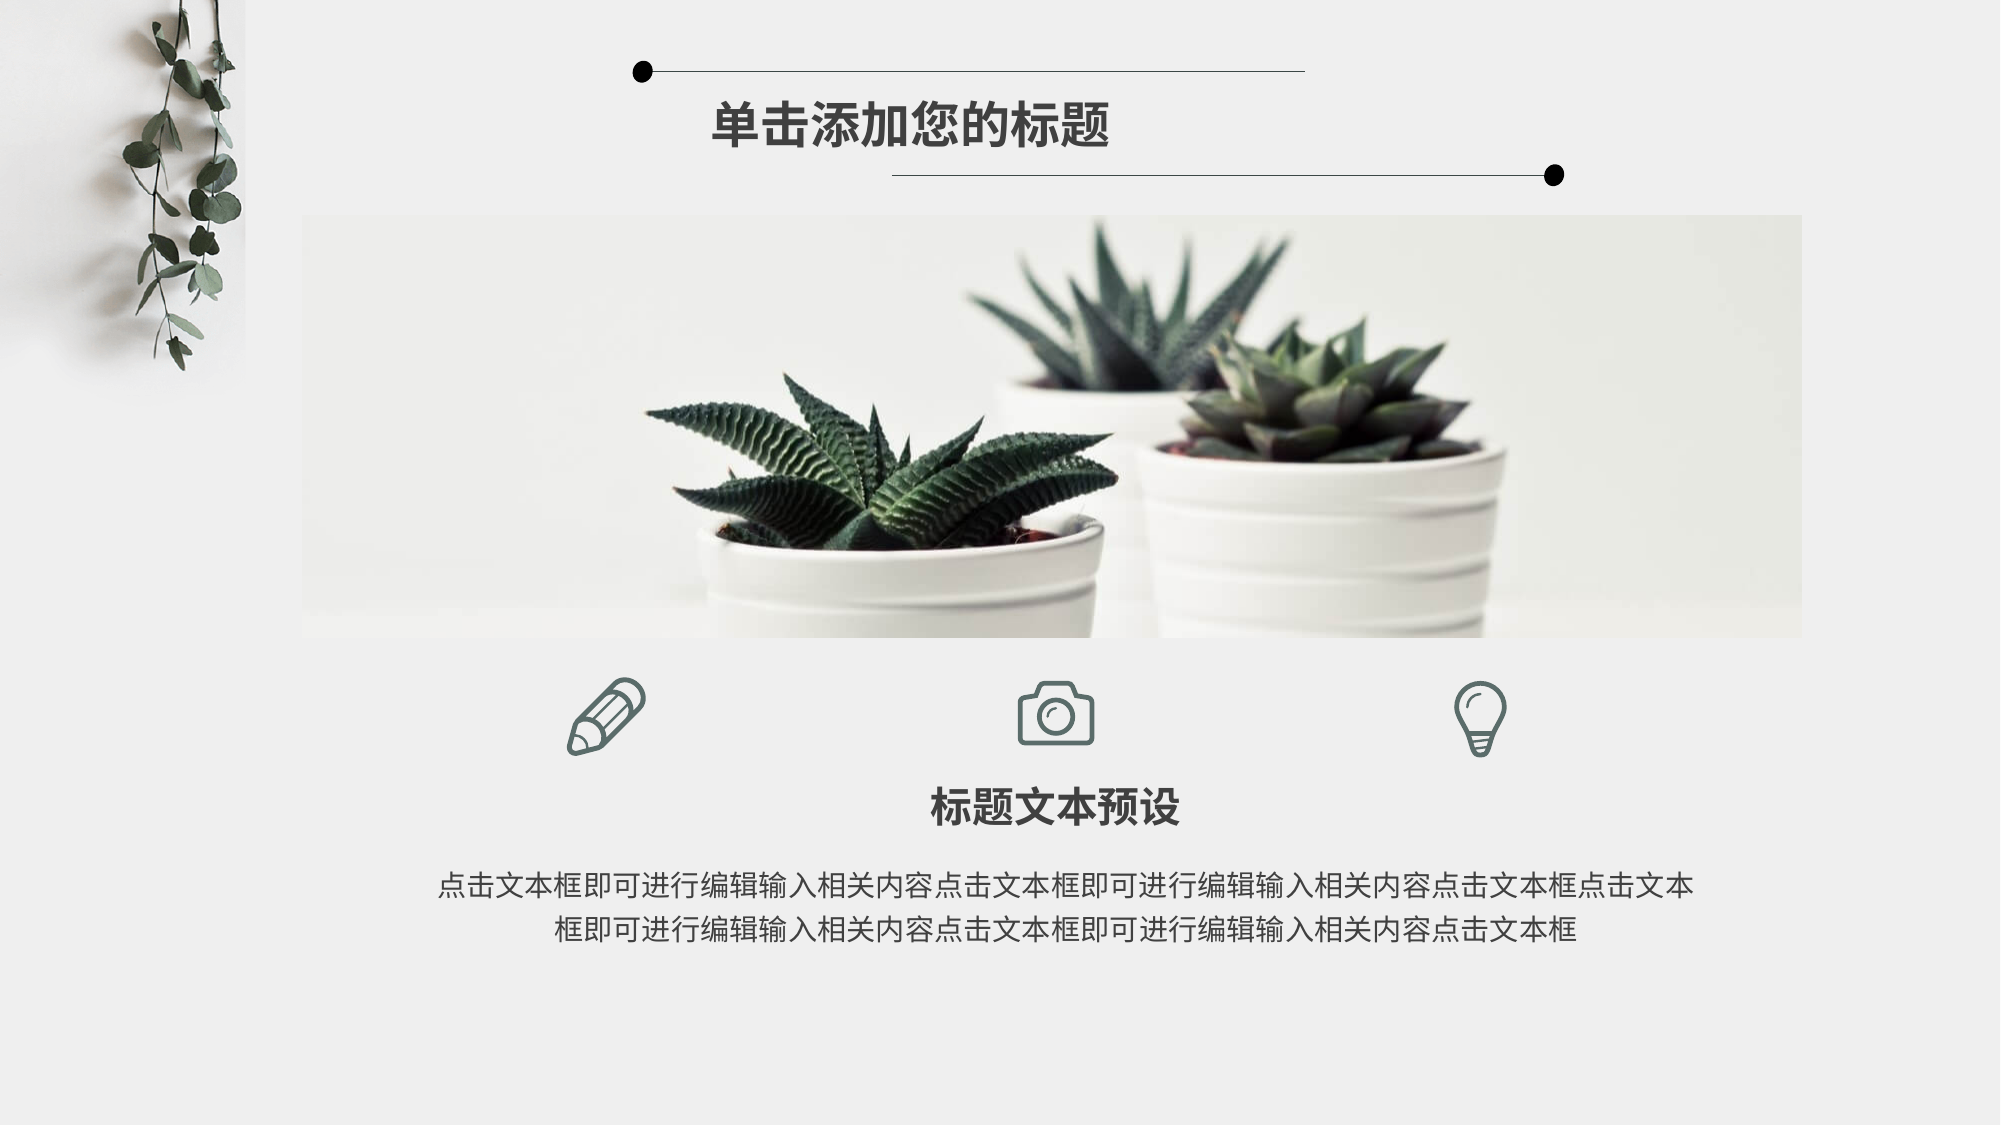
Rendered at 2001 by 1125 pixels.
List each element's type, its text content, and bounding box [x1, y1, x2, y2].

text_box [1454, 680, 1507, 758]
text_box 点击文本框即可进行编辑输入相关内容点击文本框即可进行编辑输入相关内容点击文本框点击文本框即可进行编辑输入相关内容点击文本框即可进行编辑输入相关内容点击文本框 [410, 851, 1722, 1010]
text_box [1017, 680, 1095, 746]
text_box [632, 60, 1305, 83]
text_box 单击添加您的标题 [695, 85, 1348, 161]
picture [302, 215, 1802, 638]
picture [0, 0, 246, 422]
text_box [566, 677, 646, 756]
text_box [891, 164, 1564, 187]
text_box 标题文本预设 [893, 761, 1219, 831]
